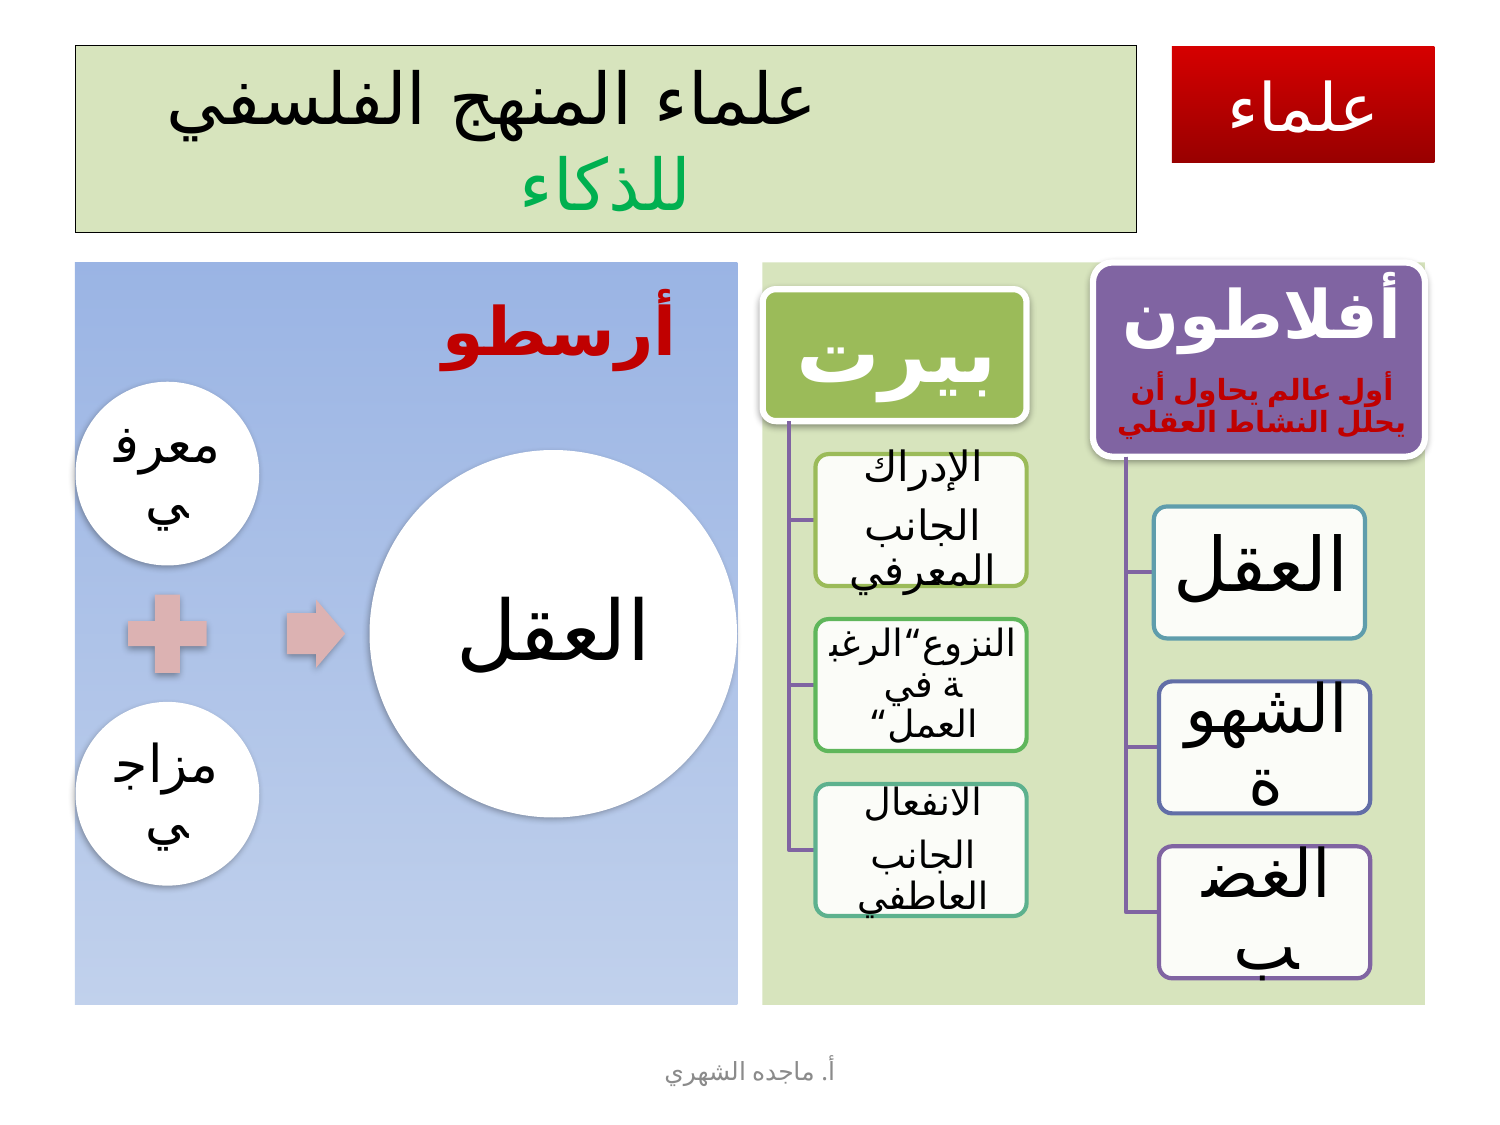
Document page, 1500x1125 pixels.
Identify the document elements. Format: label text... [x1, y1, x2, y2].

footer أ. ماجده الشهري [512, 1042, 988, 1103]
title علماء المنهج الفلسفي للذكاء [75, 45, 1137, 233]
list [762, 262, 1426, 1006]
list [74, 262, 738, 1006]
text_box علماء [1170, 45, 1436, 164]
